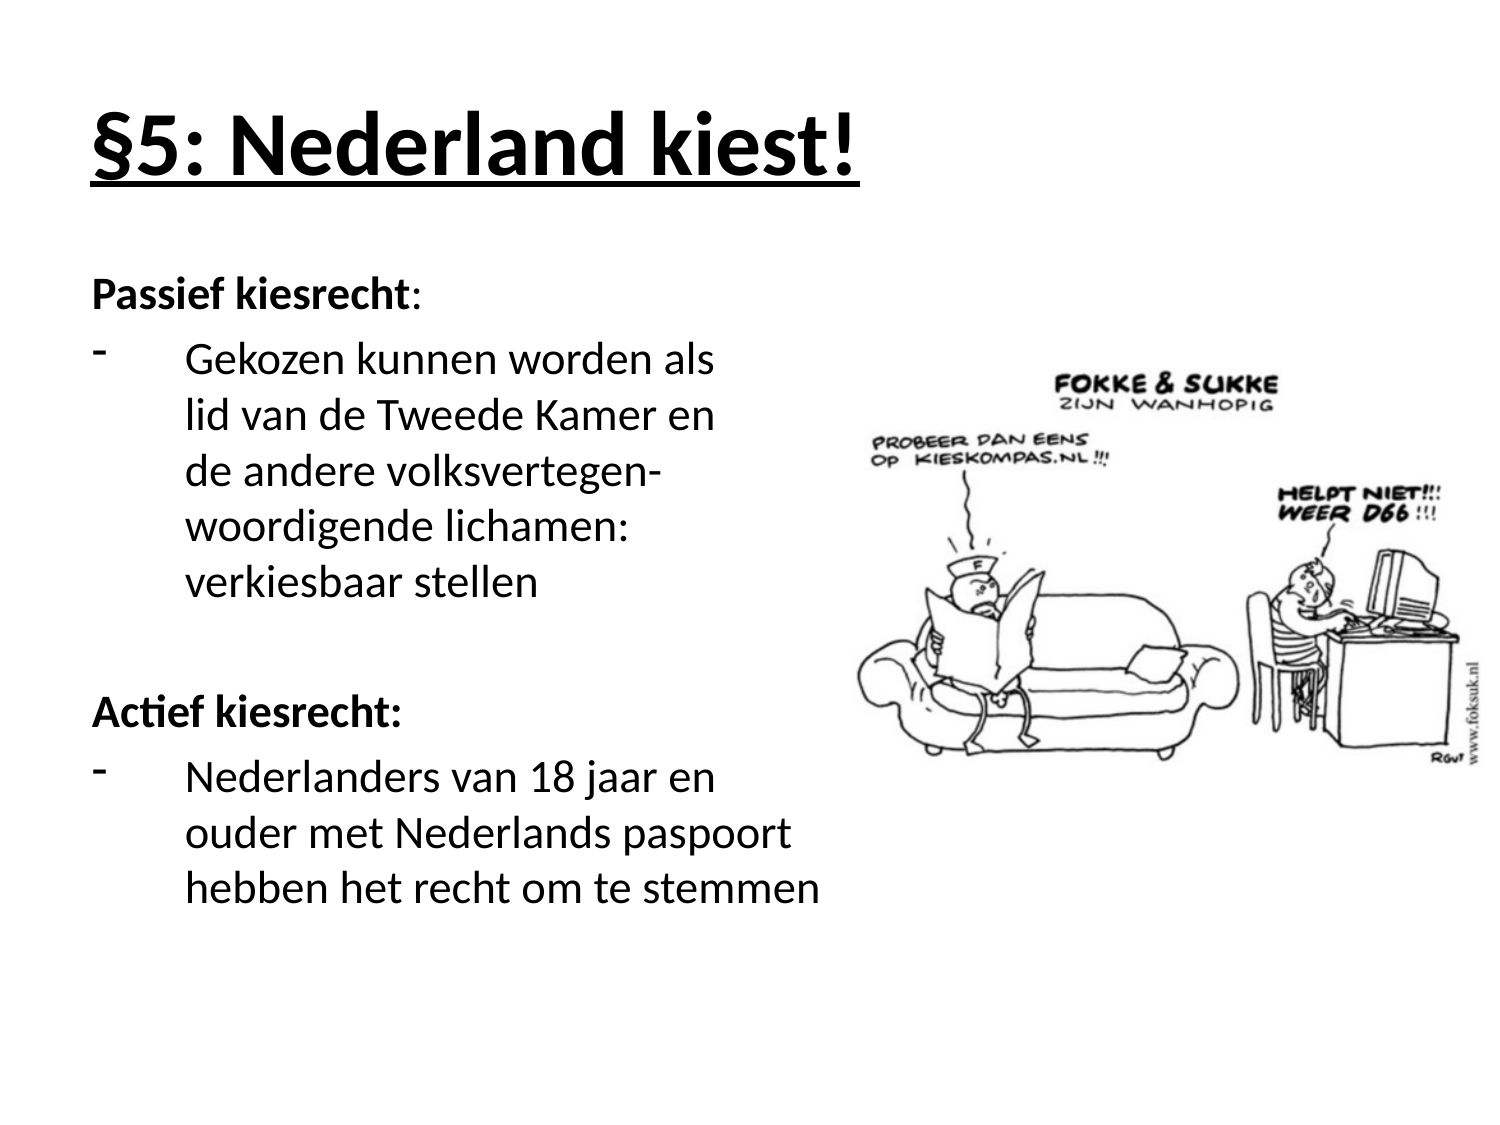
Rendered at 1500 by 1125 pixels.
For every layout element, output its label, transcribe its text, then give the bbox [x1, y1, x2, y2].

list Passief kiesrecht: Gekozen kunnen worden als lid van de Tweede Kamer en de andere volksvertegen- woordigende lichamen: verkiesbaar stellen Actief kiesrecht: Nederlanders van 18 jaar en ouder met Nederlands paspoort hebben het recht om te stemmen [76, 255, 940, 998]
picture [844, 368, 1483, 768]
title §5: Nederland kiest! [75, 45, 1425, 233]
